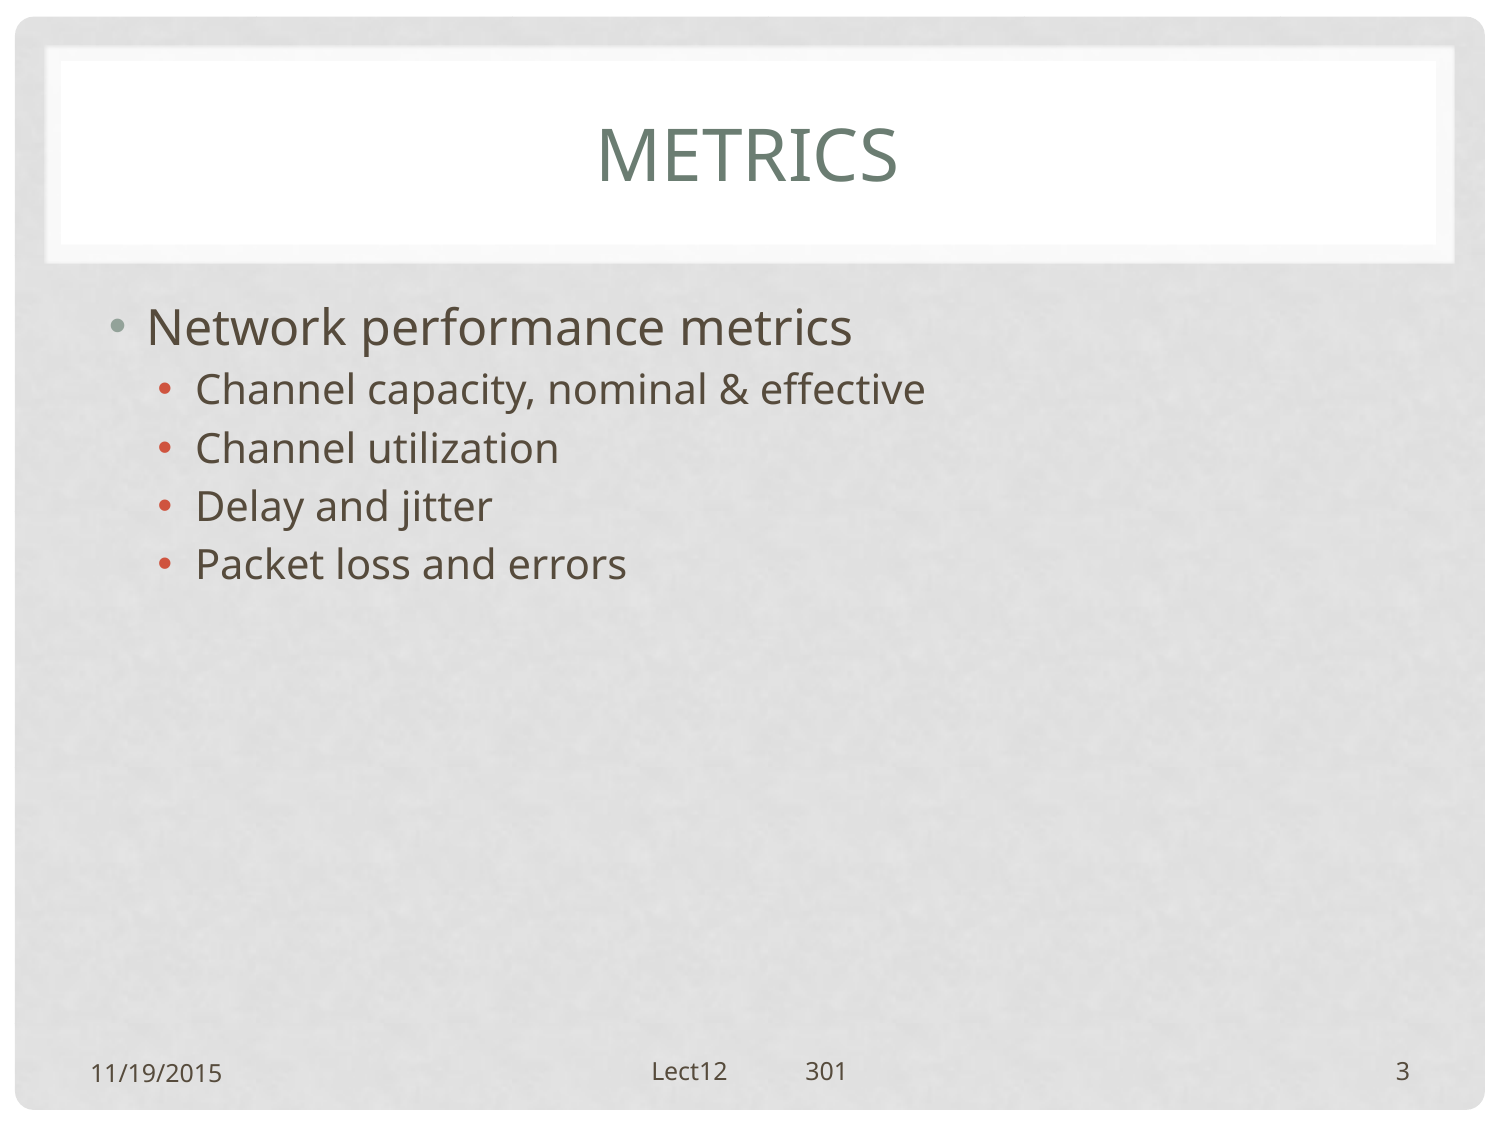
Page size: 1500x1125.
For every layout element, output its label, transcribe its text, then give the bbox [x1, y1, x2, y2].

list Network performance metrics Channel capacity, nominal & effective Channel utilization Delay and jitter Packet loss and errors [75, 287, 1425, 1005]
footer Lect12 301 [512, 1042, 988, 1103]
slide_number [75, 1042, 425, 1103]
slide_number 3 [1074, 1042, 1425, 1103]
title Metrics [69, 66, 1425, 238]
